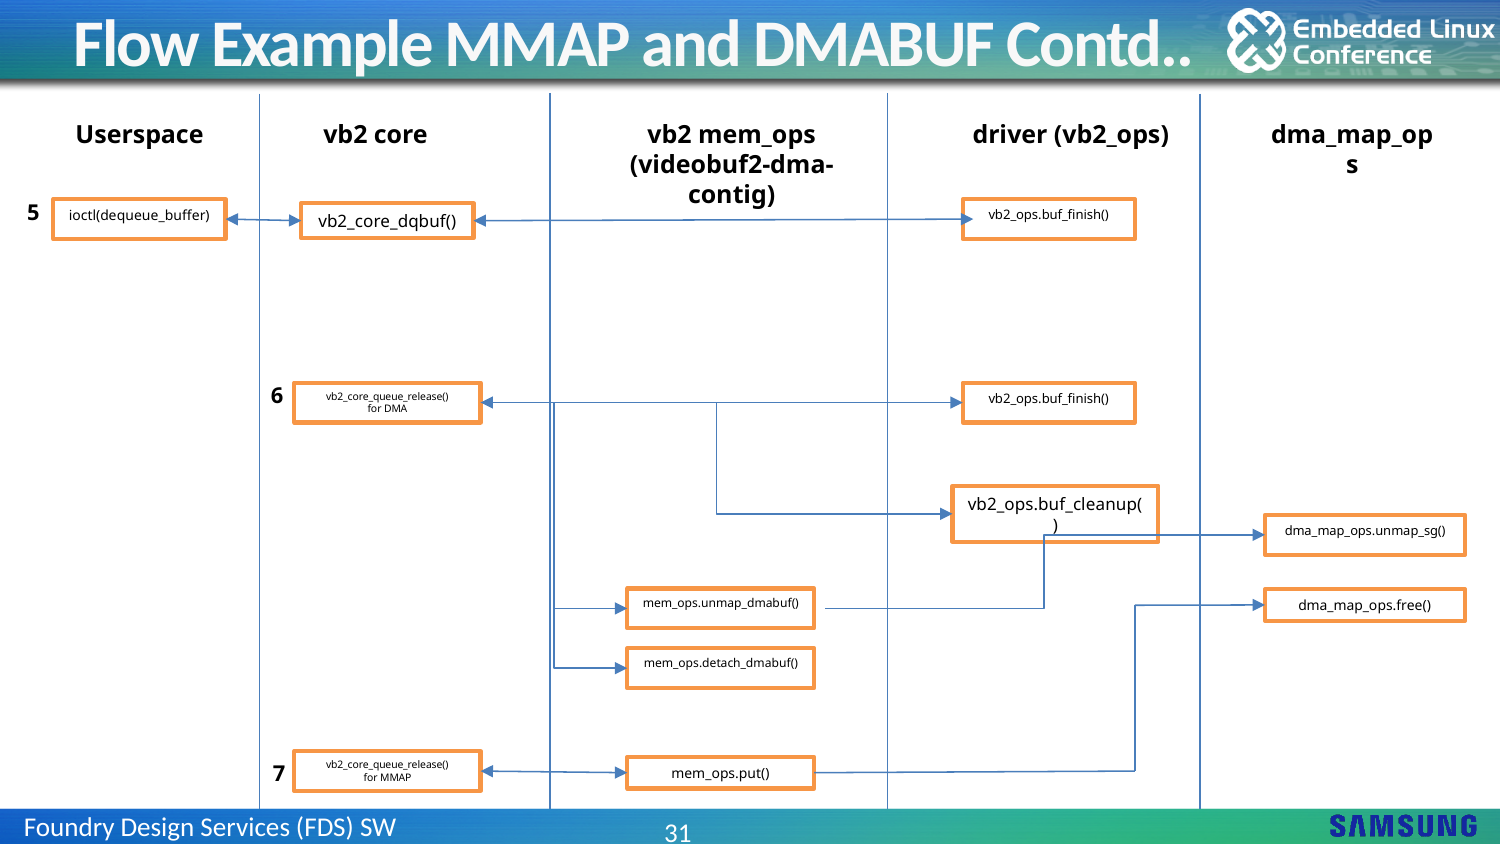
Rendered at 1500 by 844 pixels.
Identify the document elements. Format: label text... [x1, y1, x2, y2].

text_box vb2_core_queue_release() for MMAP [292, 749, 483, 793]
picture [0, 0, 1500, 844]
text_box dma_map_ops.free() [1263, 587, 1467, 623]
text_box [480, 510, 628, 669]
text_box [480, 402, 953, 505]
text_box mem_ops.unmap_dmabuf() [632, 586, 816, 630]
text_box 6 [263, 384, 309, 410]
text_box dma_map_ops.unmap_sg() [1263, 513, 1467, 557]
text_box vb2_core_queue_release() for DMA [292, 381, 483, 425]
text_box driver (vb2_ops) [956, 111, 1186, 157]
text_box vb2_ops.buf_finish() [961, 381, 1137, 425]
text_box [813, 770, 1132, 774]
text_box ioctl(dequeue_buffer) [51, 197, 228, 241]
text_box mem_ops.put() [625, 755, 816, 791]
text_box 7 [263, 754, 312, 794]
text_box vb2_ops.buf_cleanup() [950, 484, 1160, 533]
text_box dma_map_ops [1250, 111, 1454, 161]
text_box vb2_core_dqbuf() [299, 201, 476, 240]
title Flow Example MMAP and DMABUF Contd.. [58, 1, 1430, 78]
text_box vb2_ops.buf_finish() [961, 197, 1137, 241]
text_box vb2 mem_ops (videobuf2-dma-contig) [572, 111, 883, 218]
text_box mem_ops.detach_dmabuf() [625, 646, 816, 690]
text_box 5 [15, 190, 66, 238]
text_box Userspace [53, 111, 226, 157]
text_box vb2 core [289, 111, 462, 157]
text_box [824, 534, 1266, 609]
